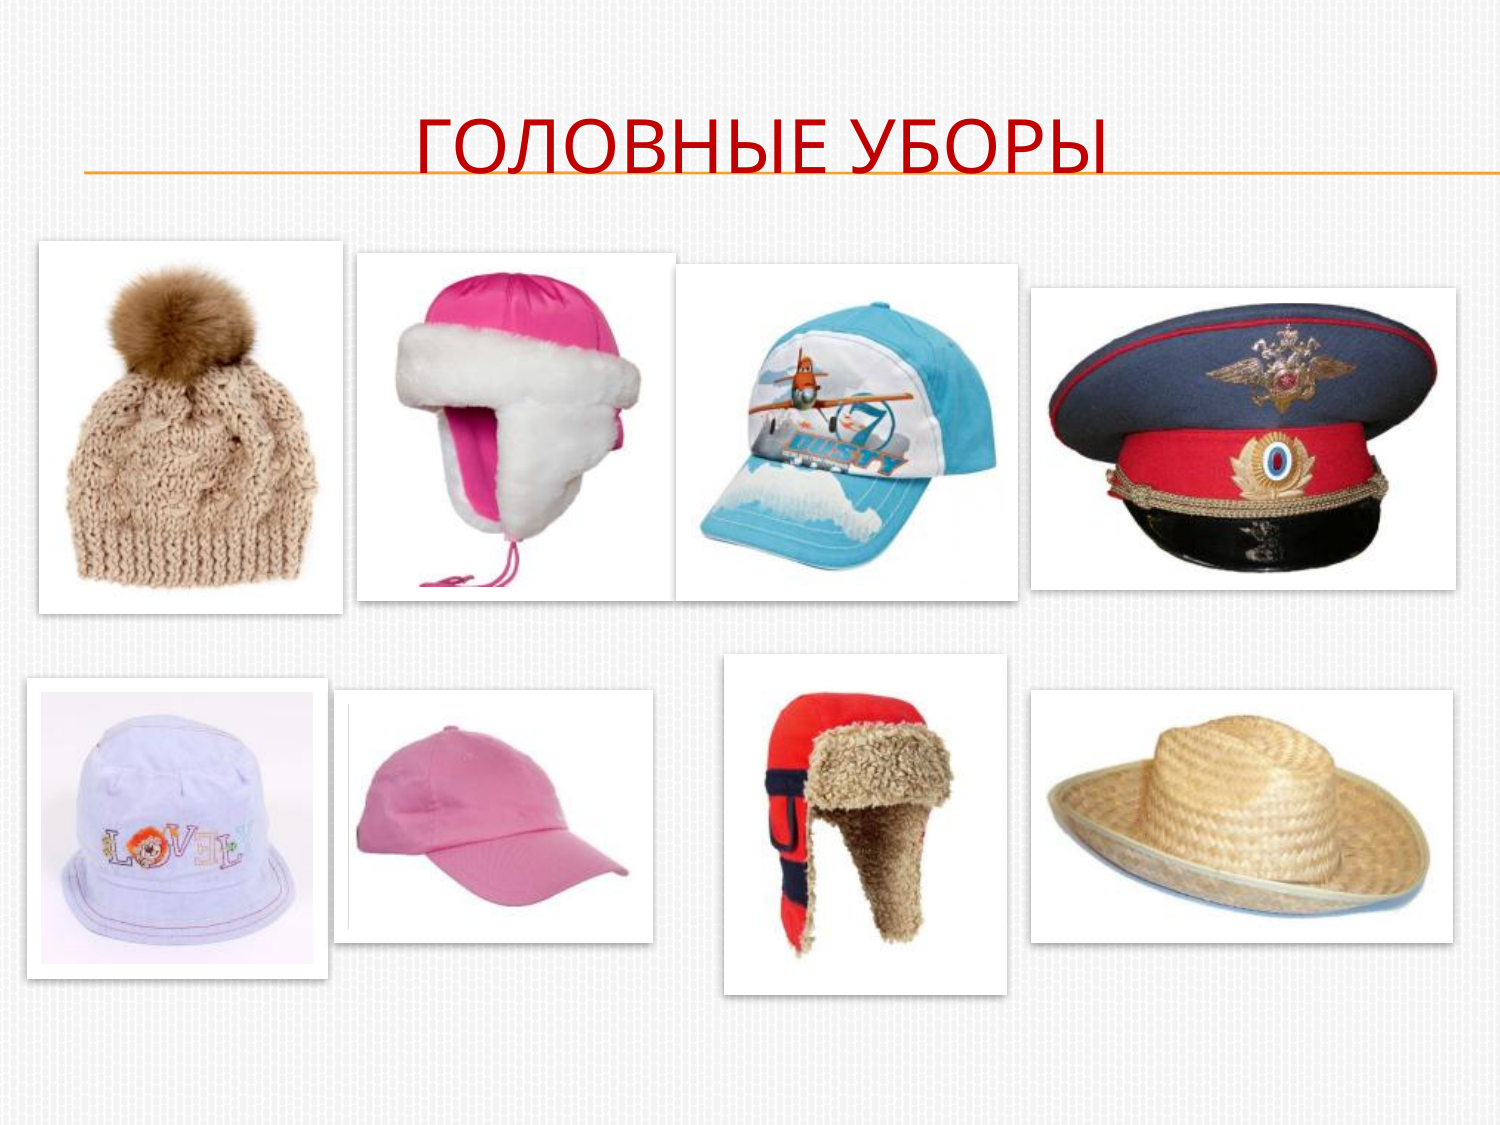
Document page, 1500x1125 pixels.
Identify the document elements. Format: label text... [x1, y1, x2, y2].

picture [52, 254, 329, 600]
picture [1044, 302, 1442, 576]
picture [348, 703, 639, 929]
picture [40, 692, 314, 965]
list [371, 266, 662, 587]
picture [737, 668, 993, 981]
picture [690, 278, 1005, 587]
title Головные уборы [50, 75, 1475, 213]
picture [1045, 703, 1440, 929]
